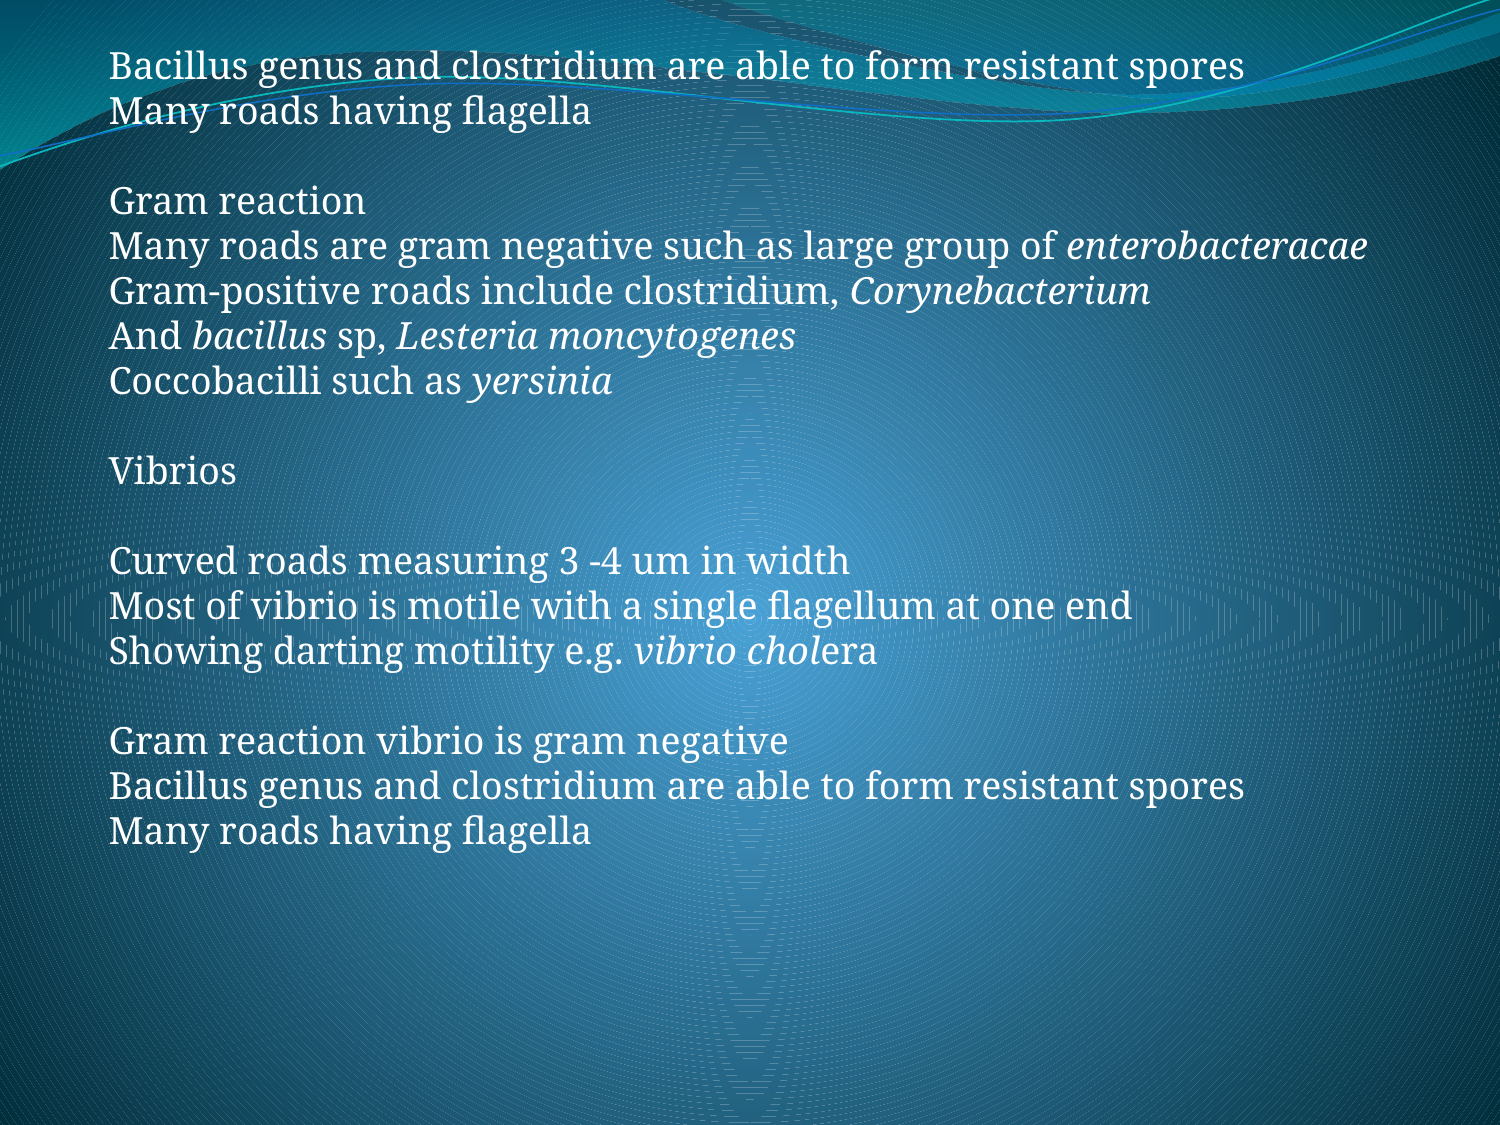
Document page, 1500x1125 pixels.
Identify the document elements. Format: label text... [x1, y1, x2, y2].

text_box Bacillus genus and clostridium are able to form resistant spores Many roads having flagella Gram reaction Many roads are gram negative such as large group of enterobacteracae Gram-positive roads include clostridium, Corynebacterium And bacillus sp, Lesteria moncytogenes Coccobacilli such as yersinia Vibrios Curved roads measuring 3 -4 um in width Most of vibrio is motile with a single flagellum at one end Showing darting motility e.g. vibrio cholera Gram reaction vibrio is gram negative Bacillus genus and clostridium are able to form resistant spores Many roads having flagella [93, 34, 1395, 1040]
